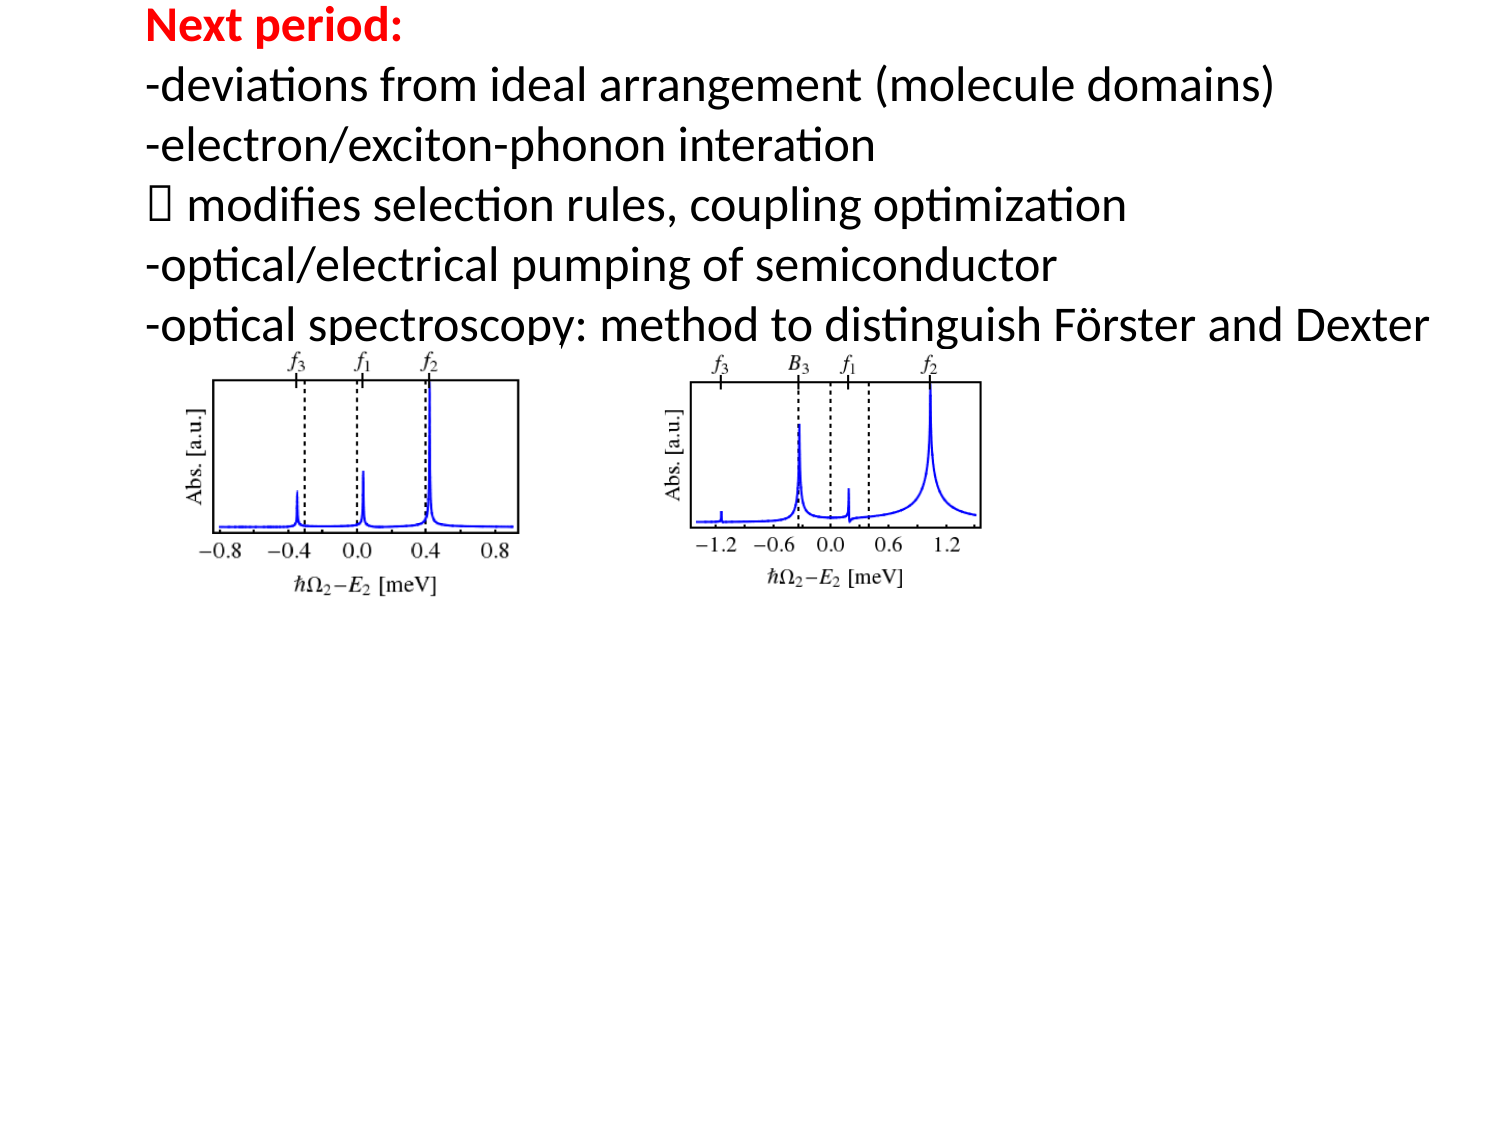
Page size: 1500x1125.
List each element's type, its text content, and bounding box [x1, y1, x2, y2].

picture [126, 345, 562, 599]
picture [608, 349, 1022, 590]
text_box Next period: -deviations from ideal arrangement (molecule domains) -electron/exciton-phonon interation  modifies selection rules, coupling optimization -optical/electrical pumping of semiconductor -optical spectroscopy: method to distinguish Förster and Dexter [130, 0, 1446, 659]
